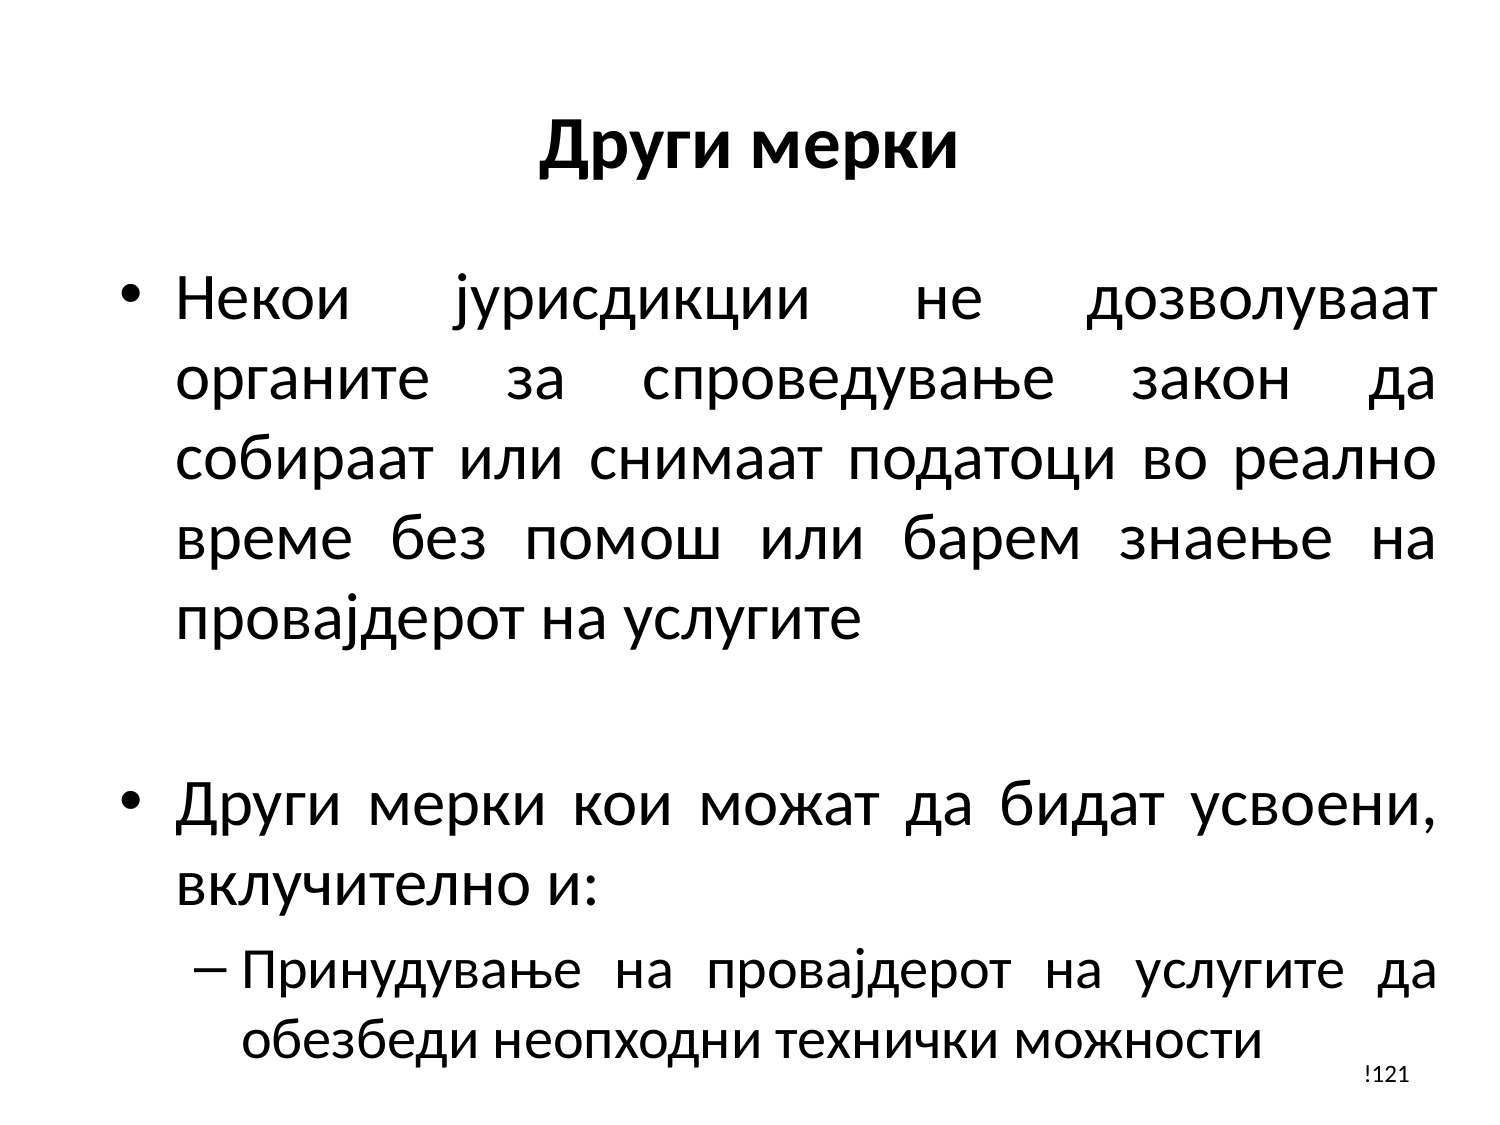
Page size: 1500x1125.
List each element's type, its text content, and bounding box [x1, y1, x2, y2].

list Некои јурисдикции не дозволуваат органите за спроведување закон да собираат или снимаат податоци во реално време без помош или барем знаење на провајдерот на услугите Други мерки кои можат да бидат усвоени, вклучително и: Принудување на провајдерот на услугите да обезбеди неопходни технички можности [103, 244, 1455, 988]
title Други мерки [74, 44, 1426, 233]
slide_number !121 [1074, 1042, 1425, 1103]
